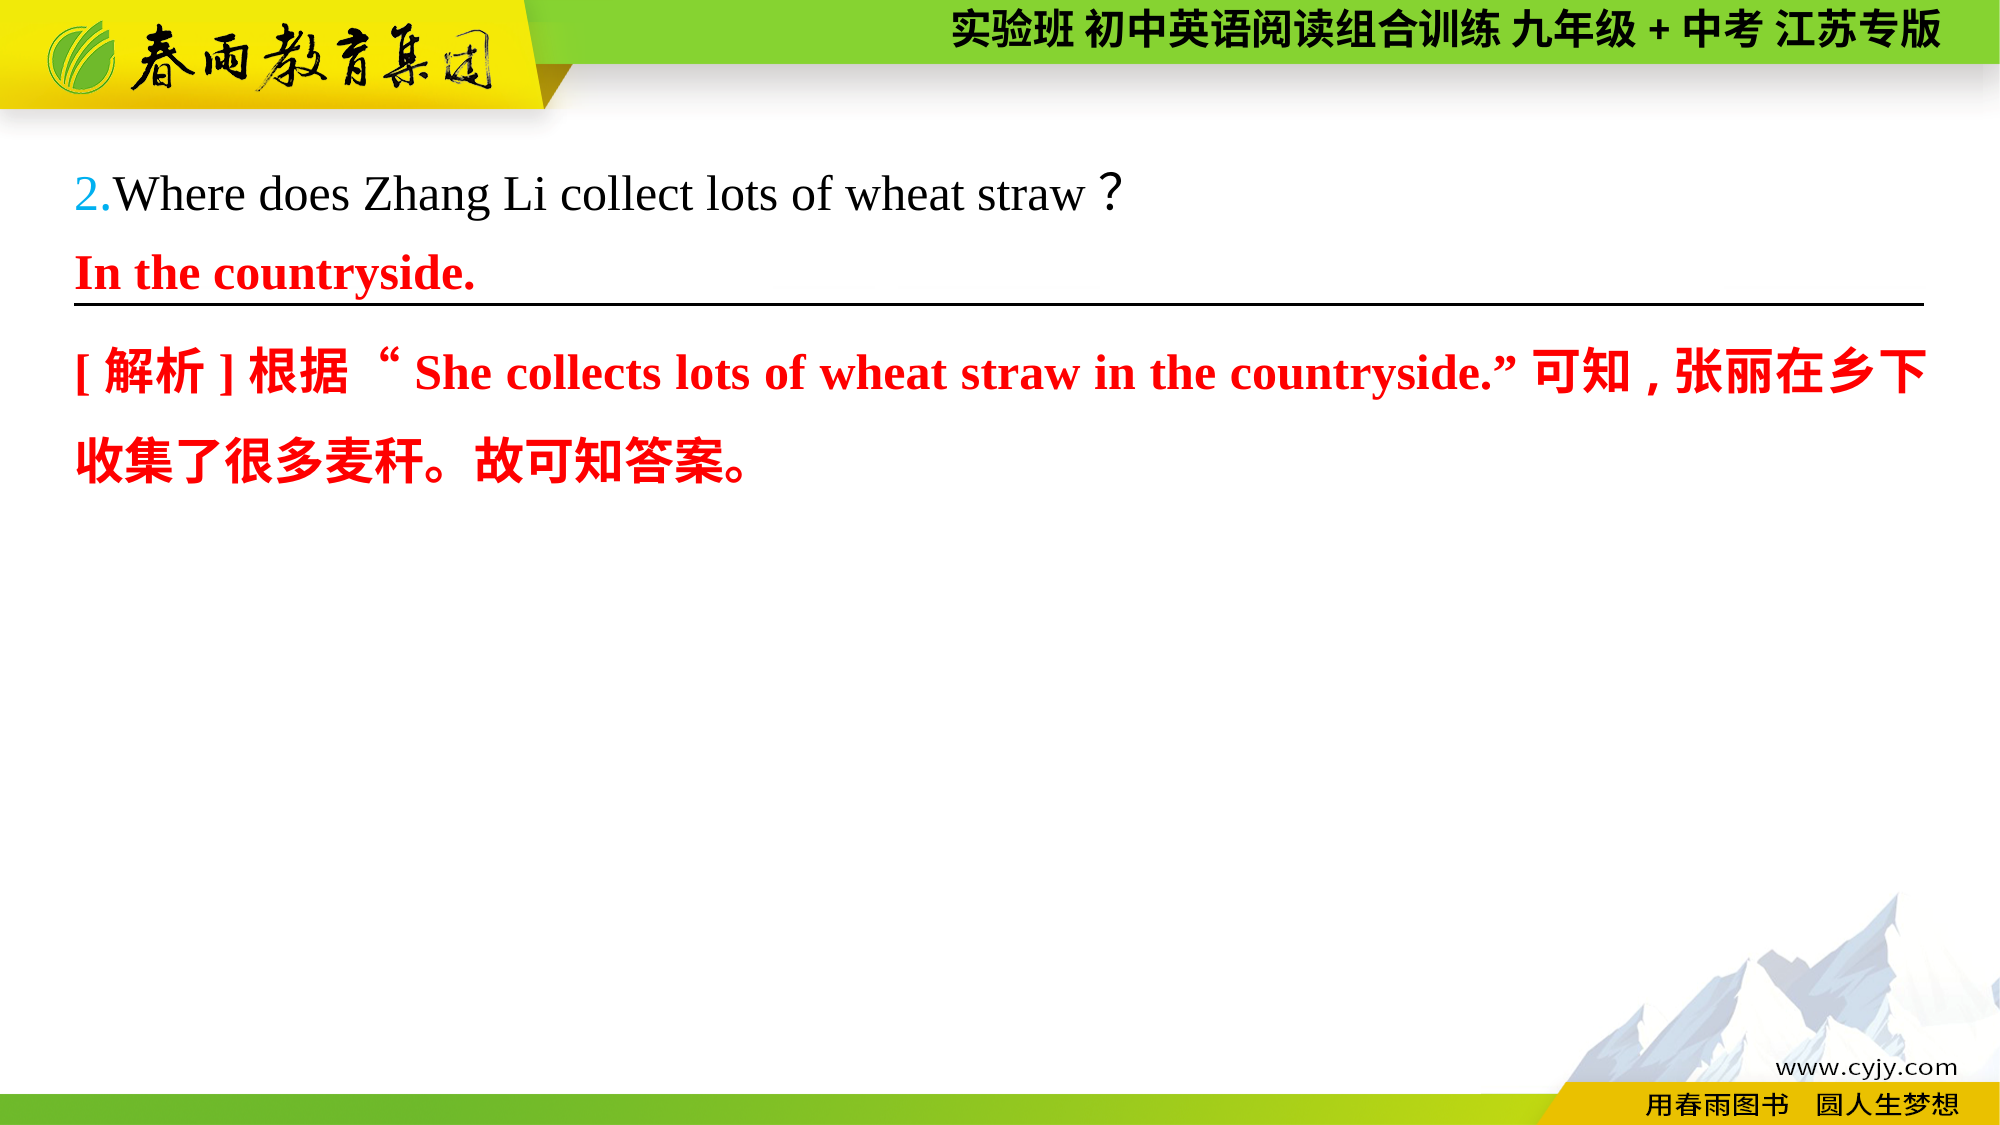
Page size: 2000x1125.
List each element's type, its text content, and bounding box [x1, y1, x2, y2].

text_box [解析]根据“She collects lots of wheat straw in the countryside.”可知,张丽在乡下收集了很多麦秆。故可知答案。 [59, 301, 1944, 497]
text_box In the countryside. [59, 202, 1944, 301]
list 2.Where does Zhang Li collect lots of wheat straw？ ———————— —— ———— ———— [59, 122, 1944, 202]
picture [0, 0, 2000, 1125]
